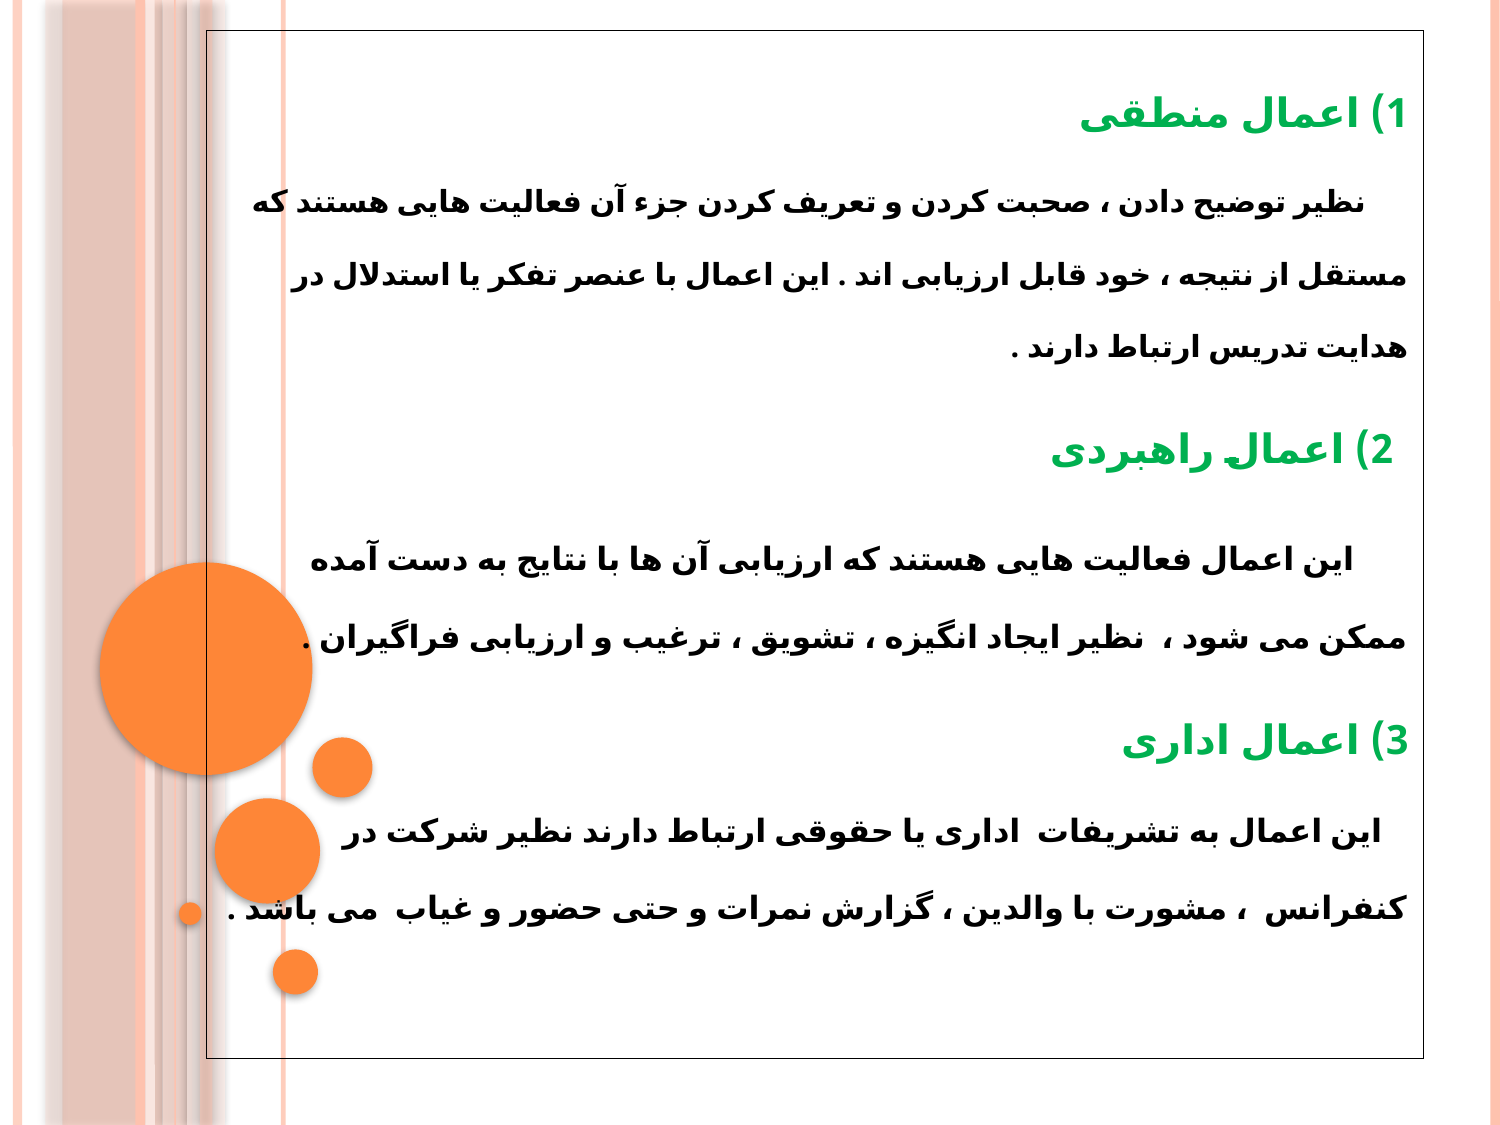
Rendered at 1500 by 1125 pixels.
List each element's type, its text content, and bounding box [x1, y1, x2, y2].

subtitle 1) اعمال منطقی نظیر توضیح دادن ، صحبت کردن و تعریف کردن جزء آن فعالیت هایی هستند که مستقل از نتیجه ، خود قابل ارزیابی اند . این اعمال با عنصر تفکر یا استدلال در هدایت تدریس ارتباط دارند . 2) اعمال راهبردی این اعمال فعالیت هایی هستند که ارزیابی آن ها با نتایج به دست آمده ممکن می شود ، نظیر ایجاد انگیزه ، تشویق ، ترغیب و ارزیابی فراگیران . 3) اعمال اداری این اعمال به تشریفات اداری یا حقوقی ارتباط دارند نظیر شرکت در کنفرانس ، مشورت با والدین ، گزارش نمرات و حتی حضور و غیاب می باشد . [206, 30, 1424, 1059]
